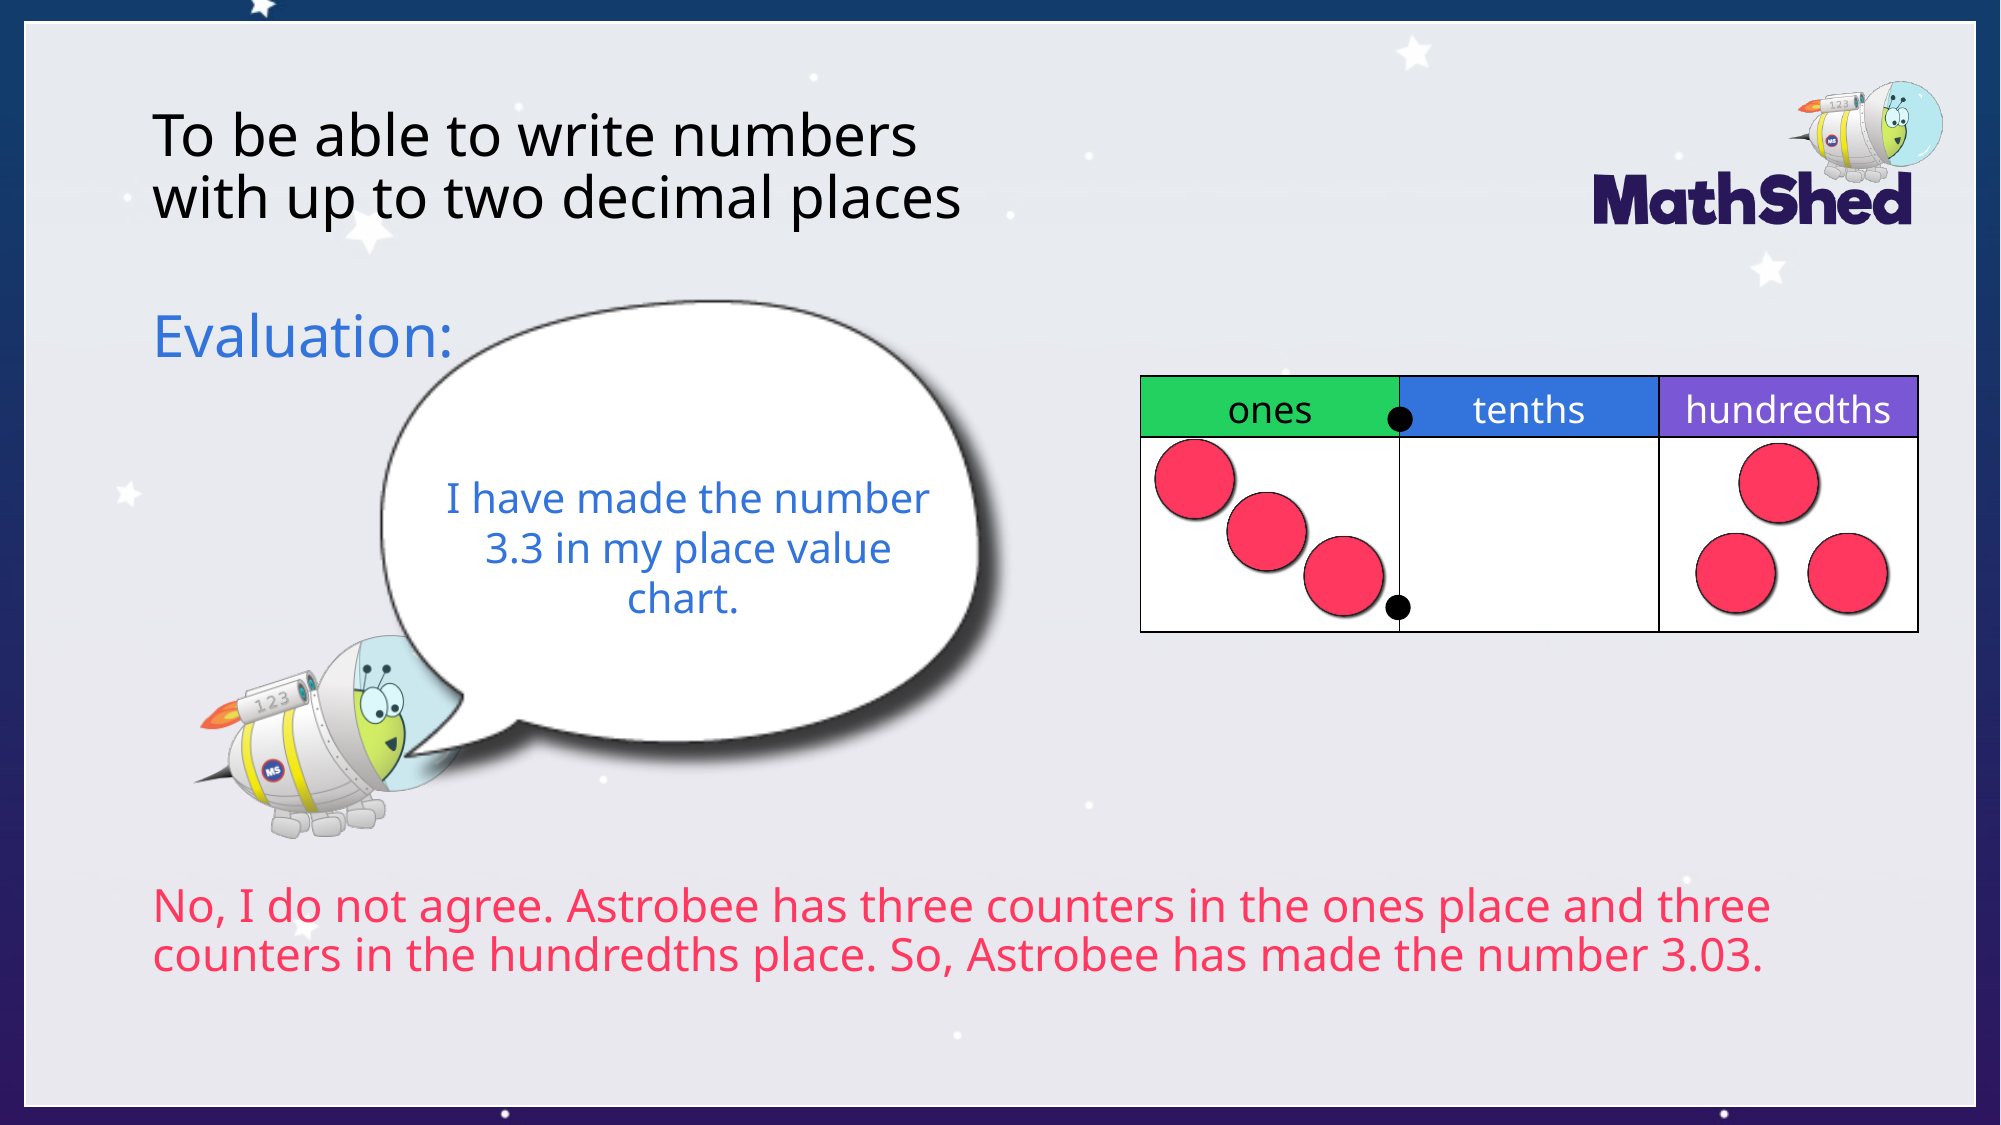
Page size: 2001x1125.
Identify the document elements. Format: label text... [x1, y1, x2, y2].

title To be able to write numbers with up to two decimal places [137, 59, 1578, 278]
list Evaluation: No, I do not agree. Astrobee has three counters in the ones place and three counters in the hundredths place. So, Astrobee has made the number 3.03. [137, 299, 1863, 1014]
table_cell [1141, 438, 1399, 631]
table_cell [1660, 438, 1917, 631]
text_box [1389, 594, 1411, 621]
text_box [1387, 406, 1413, 432]
picture [0, 0, 2001, 1125]
table_header ones [1141, 377, 1399, 436]
table_header hundredths [1660, 377, 1917, 436]
table_header tenths [1400, 377, 1658, 436]
table_cell [1400, 438, 1658, 631]
